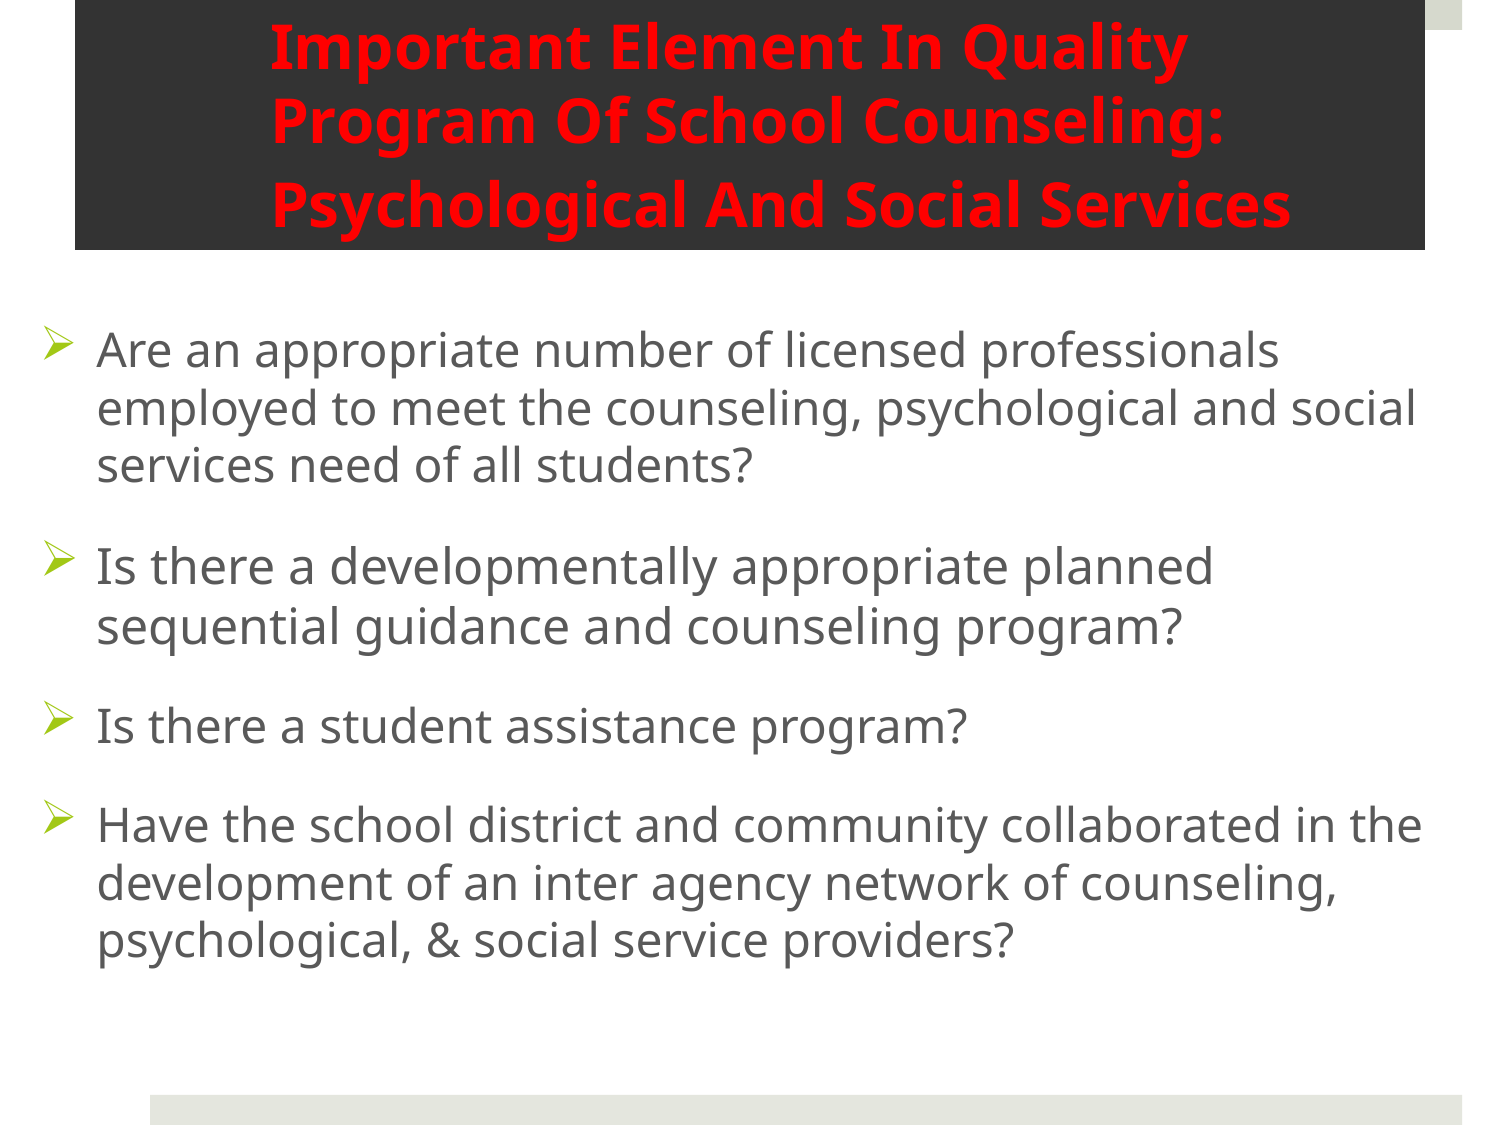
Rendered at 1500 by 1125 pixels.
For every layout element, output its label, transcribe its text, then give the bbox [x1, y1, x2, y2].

title Important Element In Quality Program Of School Counseling: Psychological And Social Services [75, 0, 1425, 250]
list Are an appropriate number of licensed professionals employed to meet the counseling, psychological and social services need of all students? Is there a developmentally appropriate planned sequential guidance and counseling program? Is there a student assistance program? Have the school district and community collaborated in the development of an inter agency network of counseling, psychological, & social service providers? [24, 312, 1450, 1000]
